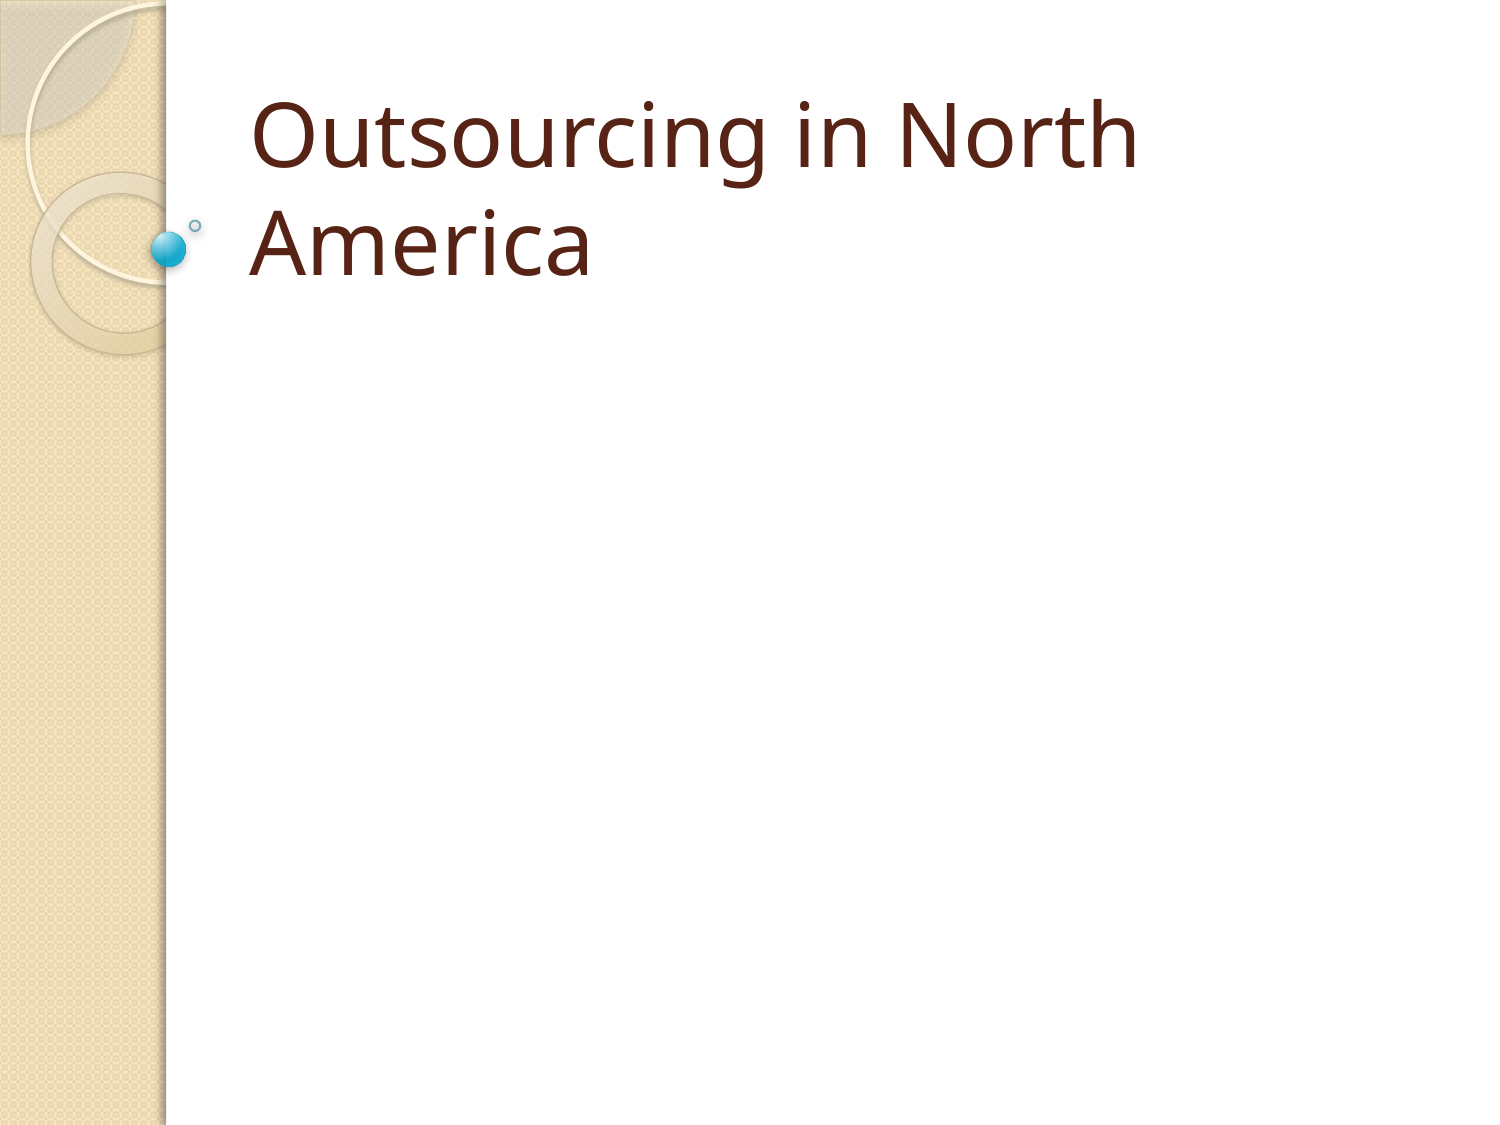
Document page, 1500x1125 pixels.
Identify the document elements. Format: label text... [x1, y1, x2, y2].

title Outsourcing in North America [234, 59, 1450, 301]
